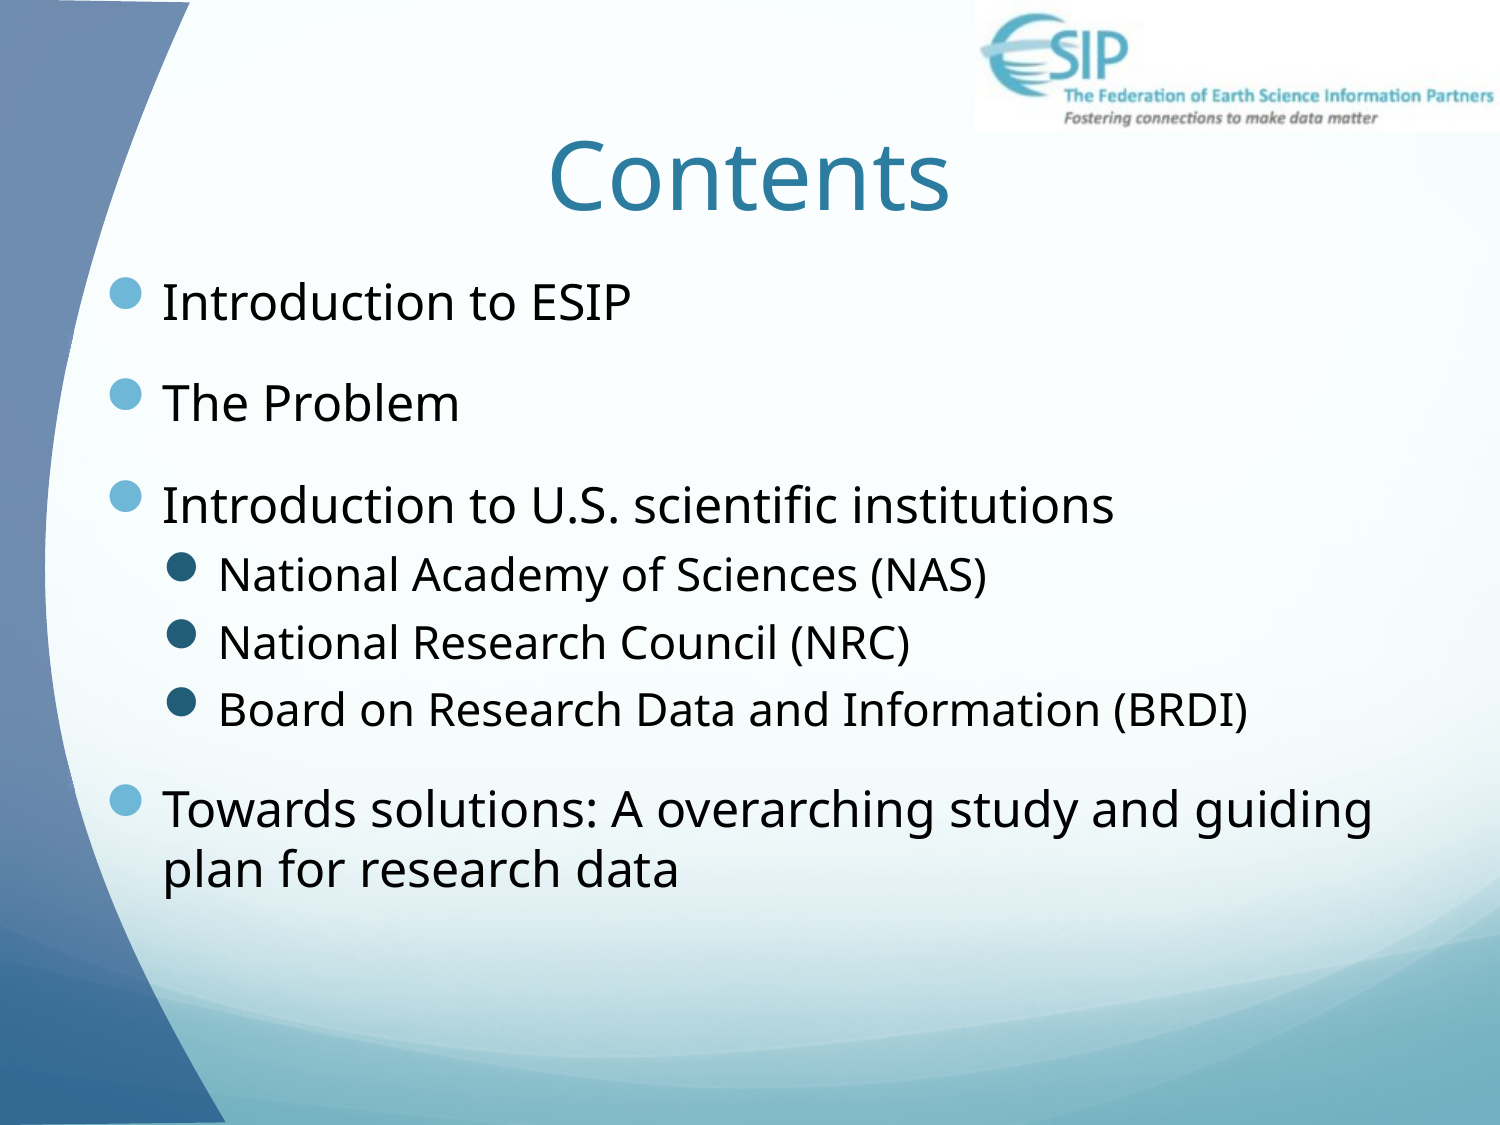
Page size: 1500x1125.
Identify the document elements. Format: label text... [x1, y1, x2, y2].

title Contents [100, 17, 1410, 237]
text_box [0, 0, 226, 1125]
list Introduction to ESIP The Problem Introduction to U.S. scientific institutions National Academy of Sciences (NAS) National Research Council (NRC) Board on Research Data and Information (BRDI) Towards solutions: A overarching study and guiding plan for research data [90, 262, 1410, 975]
picture [975, 0, 1500, 133]
